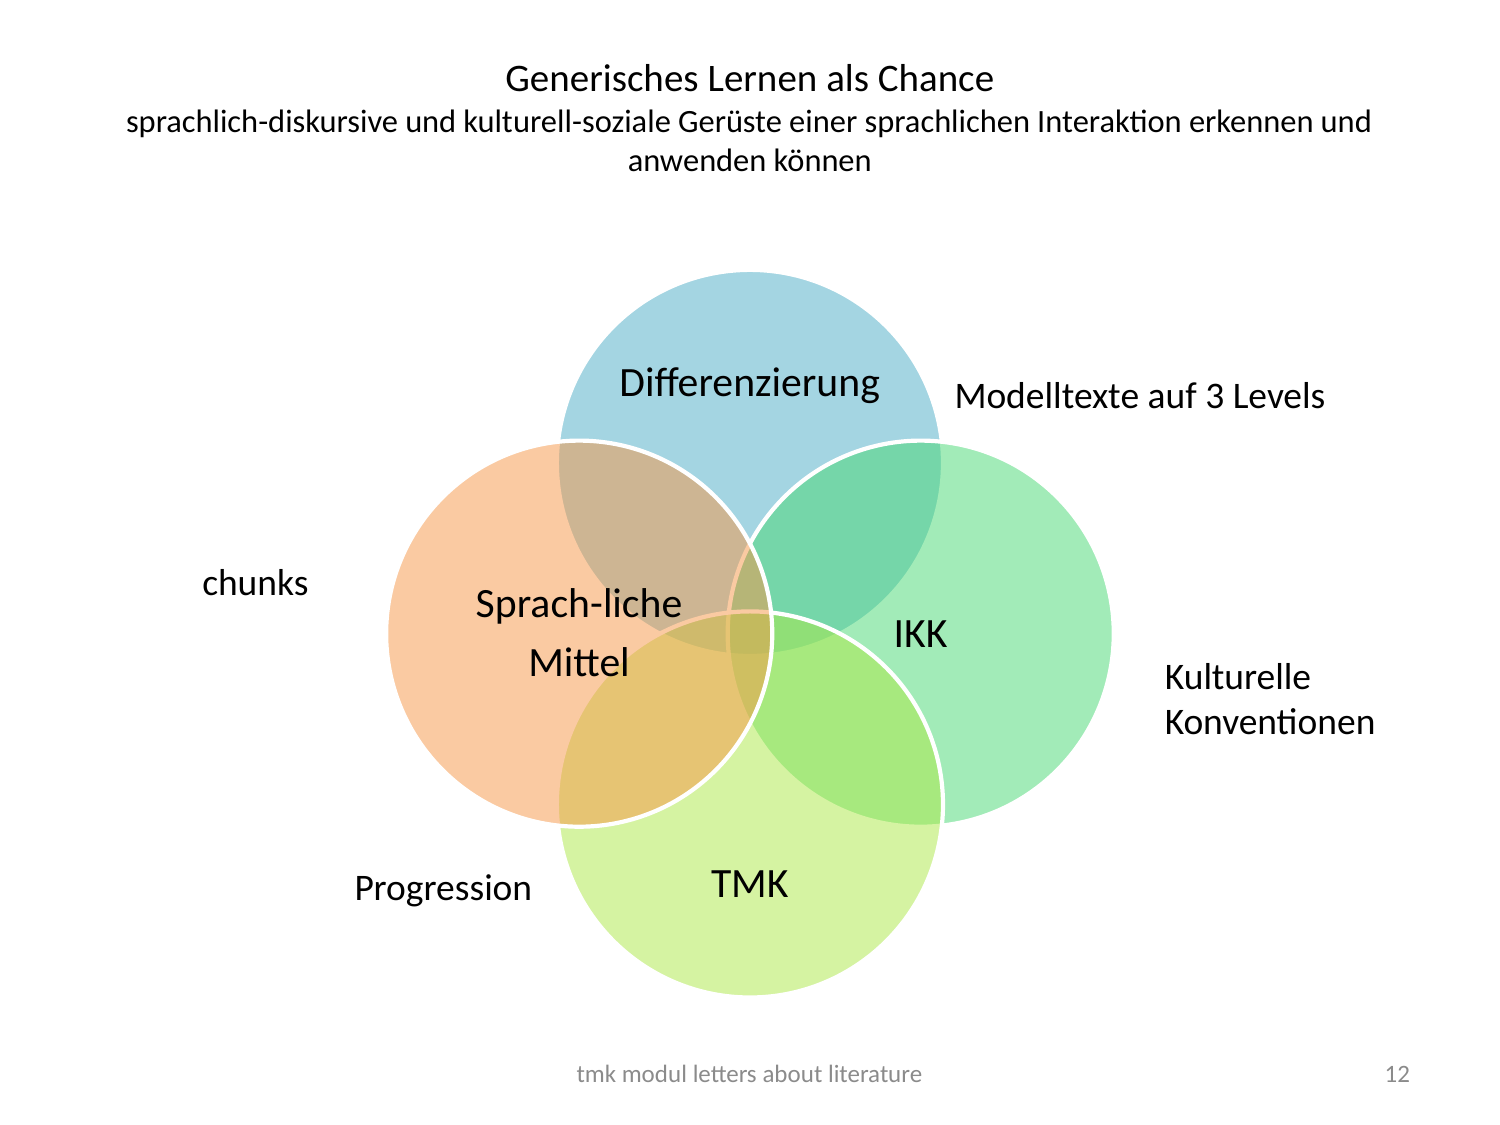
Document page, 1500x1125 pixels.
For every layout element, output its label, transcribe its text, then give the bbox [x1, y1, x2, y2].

footer tmk modul letters about literature [512, 1042, 988, 1103]
slide_number 12 [1074, 1042, 1425, 1103]
title Generisches Lernen als Chance sprachlich-diskursive und kulturell-soziale Gerüste einer sprachlichen Interaktion erkennen und anwenden können [75, 45, 1425, 233]
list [74, 262, 1426, 1006]
